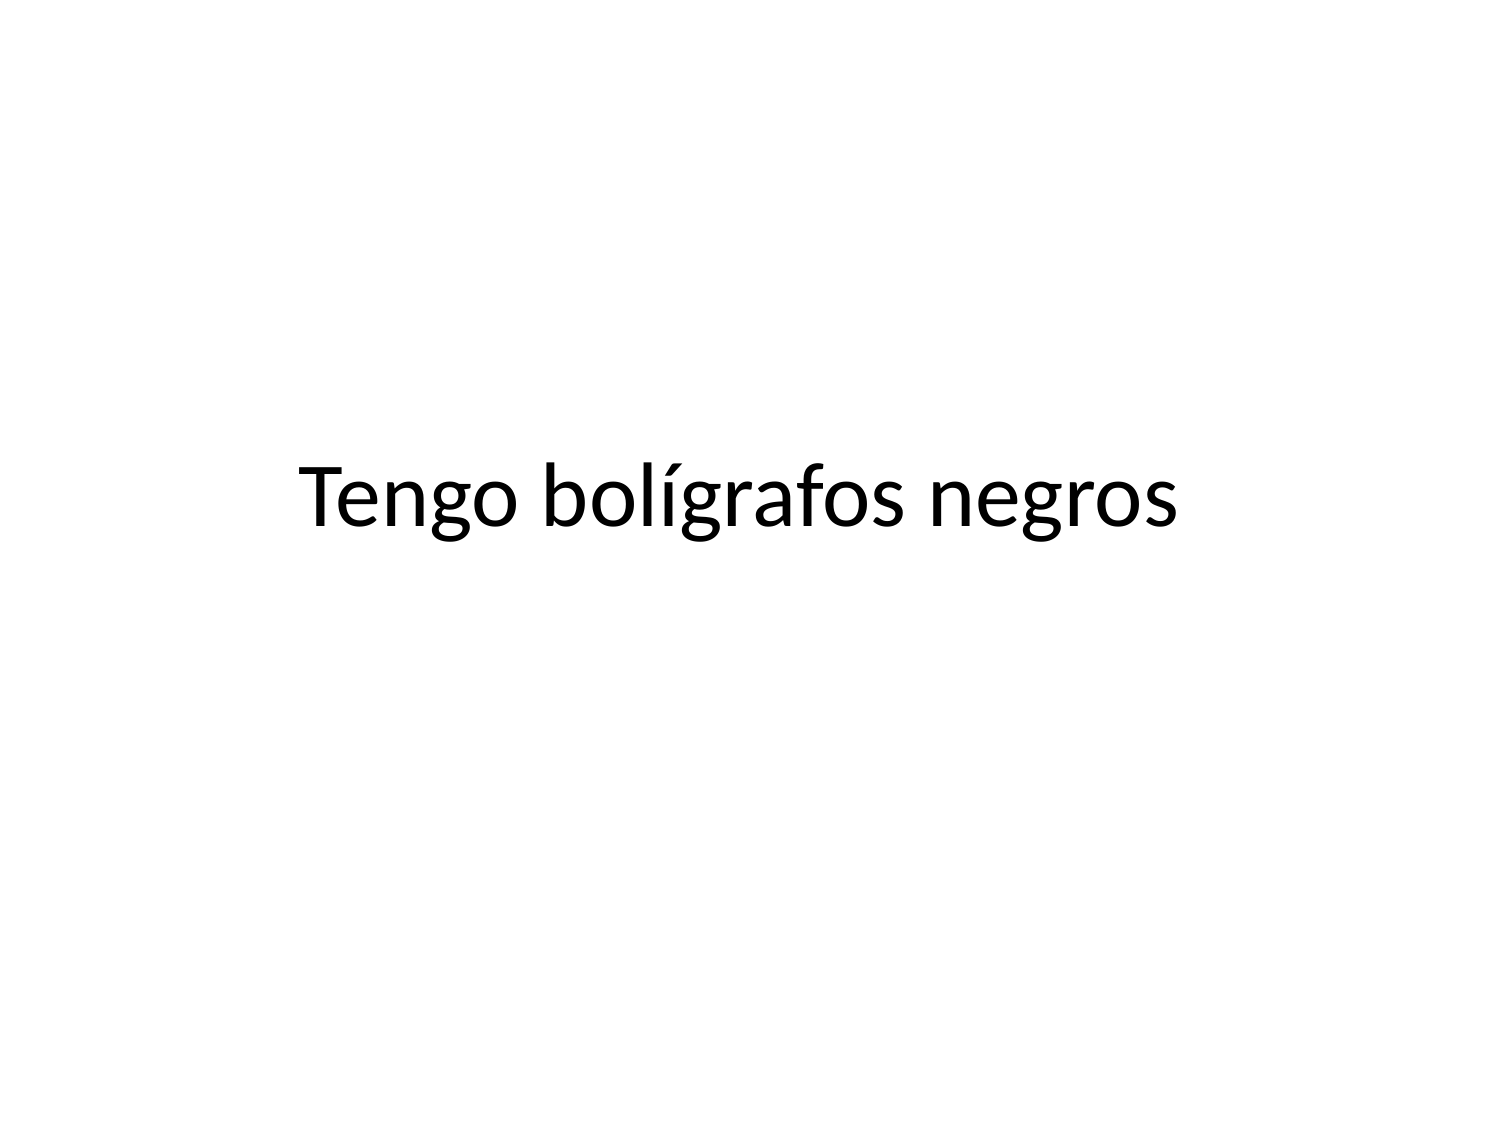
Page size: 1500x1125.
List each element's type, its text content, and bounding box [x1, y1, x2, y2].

title Tengo bolígrafos negros [75, 45, 1425, 936]
